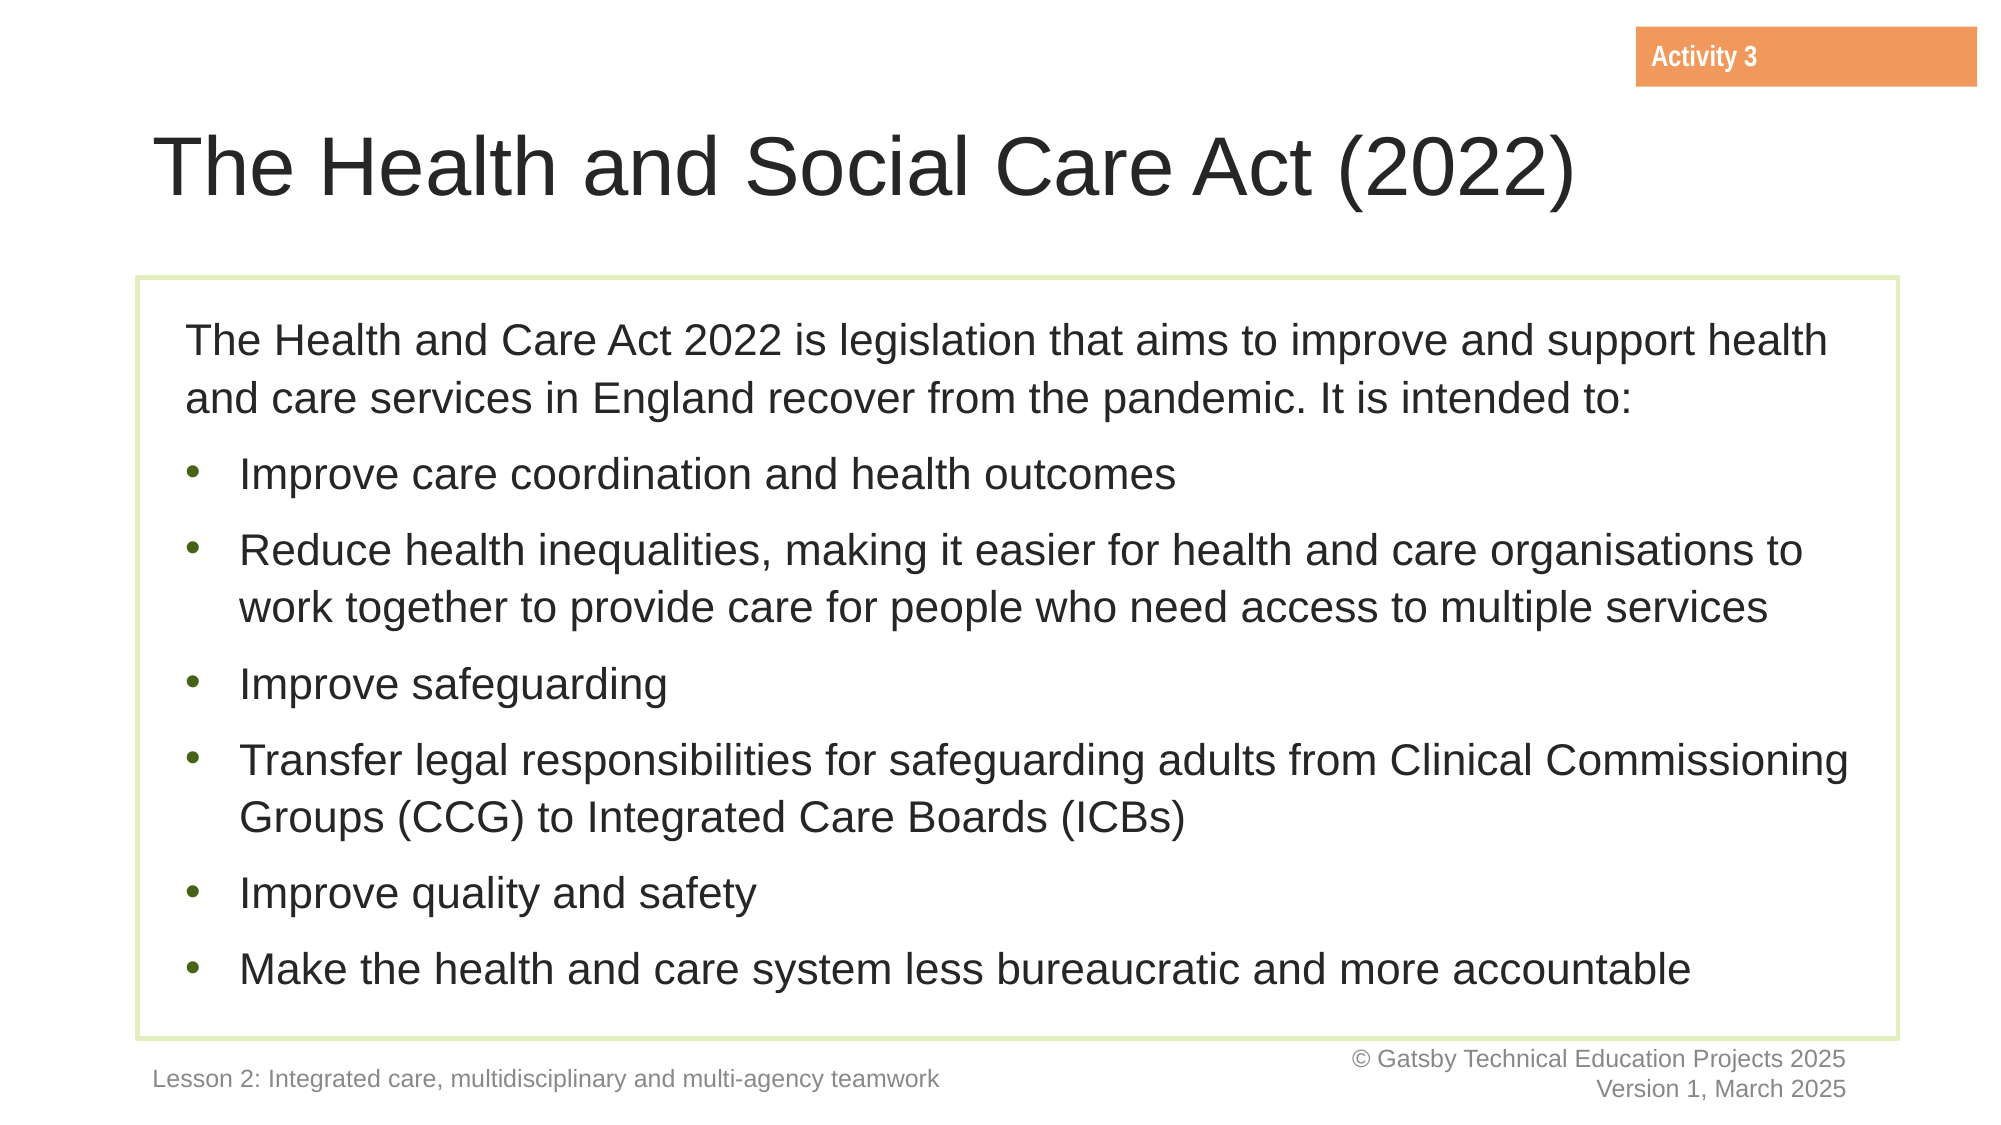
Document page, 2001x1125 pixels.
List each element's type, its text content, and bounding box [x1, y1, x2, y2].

list Lesson 2: Integrated care, multidisciplinary and multi-agency teamwork [137, 1046, 1042, 1107]
title The Health and Social Care Act (2022) [137, 59, 1863, 275]
list The Health and Care Act 2022 is legislation that aims to improve and support health and care services in England recover from the pandemic. It is intended to: Improve care coordination and health outcomes Reduce health inequalities, making it easier for health and care organisations to work together to provide care for people who need access to multiple services Improve safeguarding Transfer legal responsibilities for safeguarding adults from Clinical Commissioning Groups (CCG) to Integrated Care Boards (ICBs) Improve quality and safety Make the health and care system less bureaucratic and more accountable [135, 275, 1900, 1041]
list Activity 3 [1636, 26, 1978, 87]
